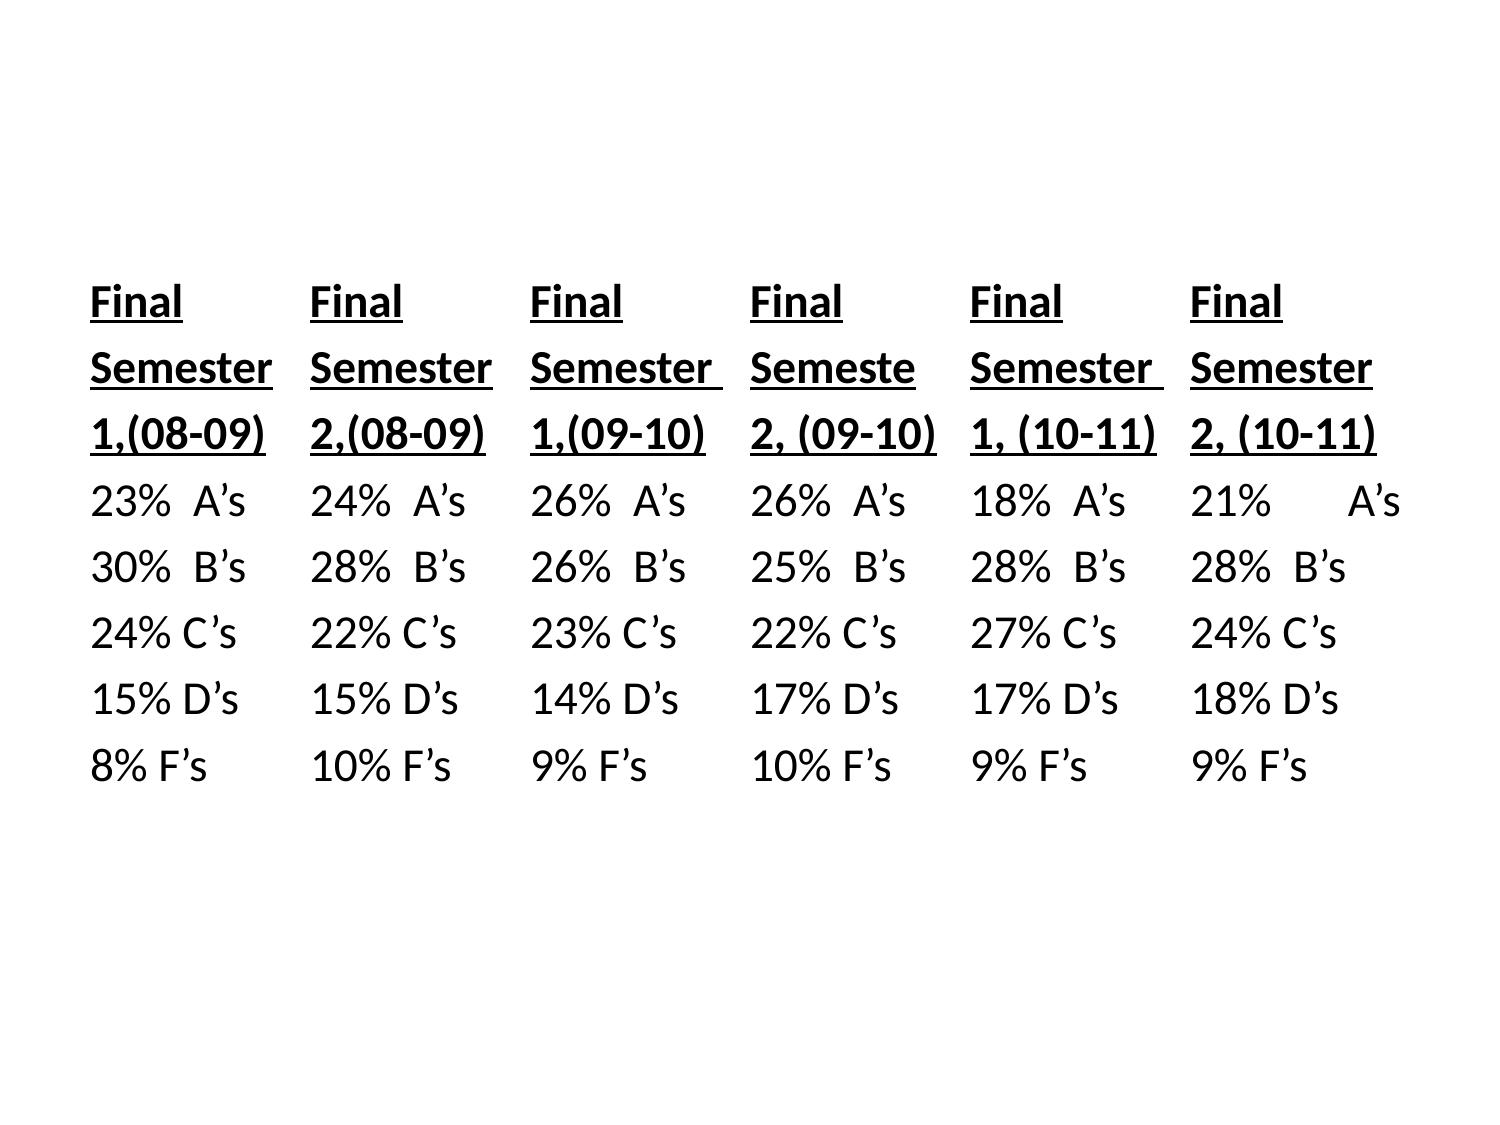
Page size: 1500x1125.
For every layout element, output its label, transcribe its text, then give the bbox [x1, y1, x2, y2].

list Final Semester 1,(08-09) 23% A’s 30% B’s 24% C’s 15% D’s 8% F’s Final Semester 2,(08-09) 24% A’s 28% B’s 22% C’s 15% D’s 10% F’s Final Semester 1,(09-10) 26% A’s 26% B’s 23% C’s 14% D’s 9% F’s Final Semeste 2, (09-10) 26% A’s 25% B’s 22% C’s 17% D’s 10% F’s Final Semester 1, (10-11) 18% A’s 28% B’s 27% C’s 17% D’s 9% F’s Final Semester 2, (10-11) 21% A’s 28% B’s 24% C’s 18% D’s 9% F’s [75, 262, 1425, 1005]
